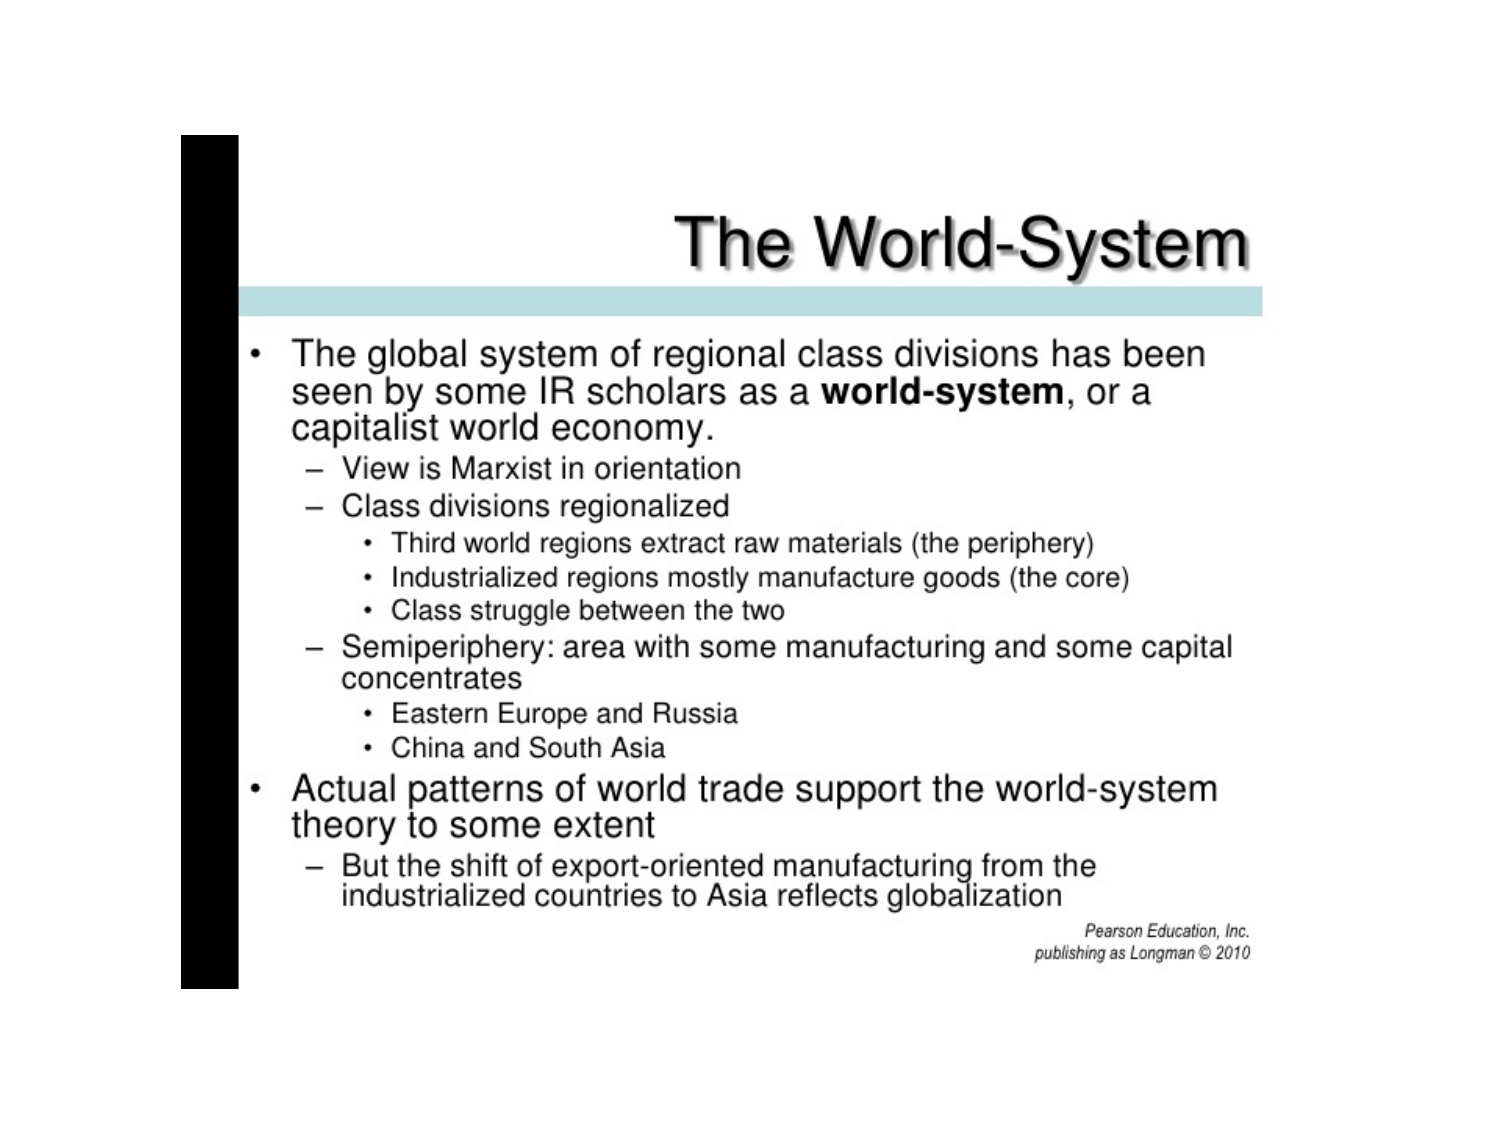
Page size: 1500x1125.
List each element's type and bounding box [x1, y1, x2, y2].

picture [180, 135, 1319, 990]
